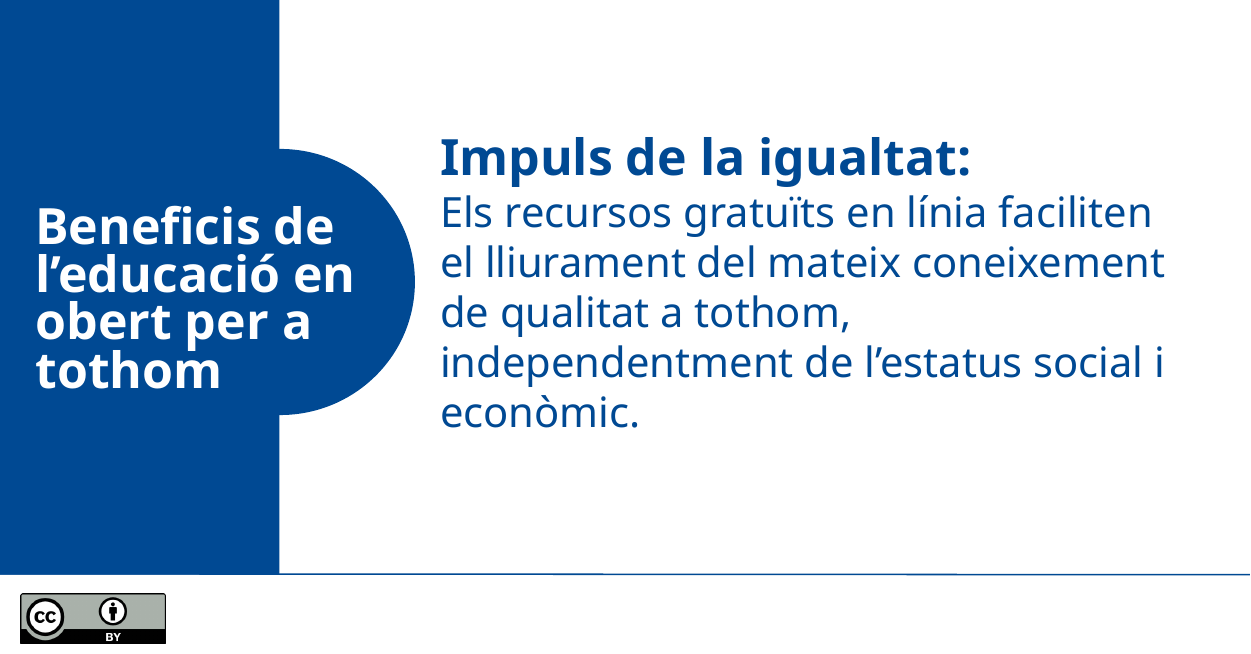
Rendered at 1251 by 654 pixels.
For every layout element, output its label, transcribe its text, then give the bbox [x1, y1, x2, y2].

text_box Beneficis de l’educació en obert per a tothom [20, 190, 390, 413]
text_box Impuls de la igualtat: Els recursos gratuïts en línia faciliten el lliurament del mateix coneixement de qualitat a tothom, independentment de l’estatus social i econòmic. [425, 110, 1188, 451]
text_box [0, 0, 280, 573]
text_box [390, 204, 415, 360]
text_box [183, 148, 378, 190]
text_box [0, 582, 1250, 654]
picture [20, 592, 166, 645]
